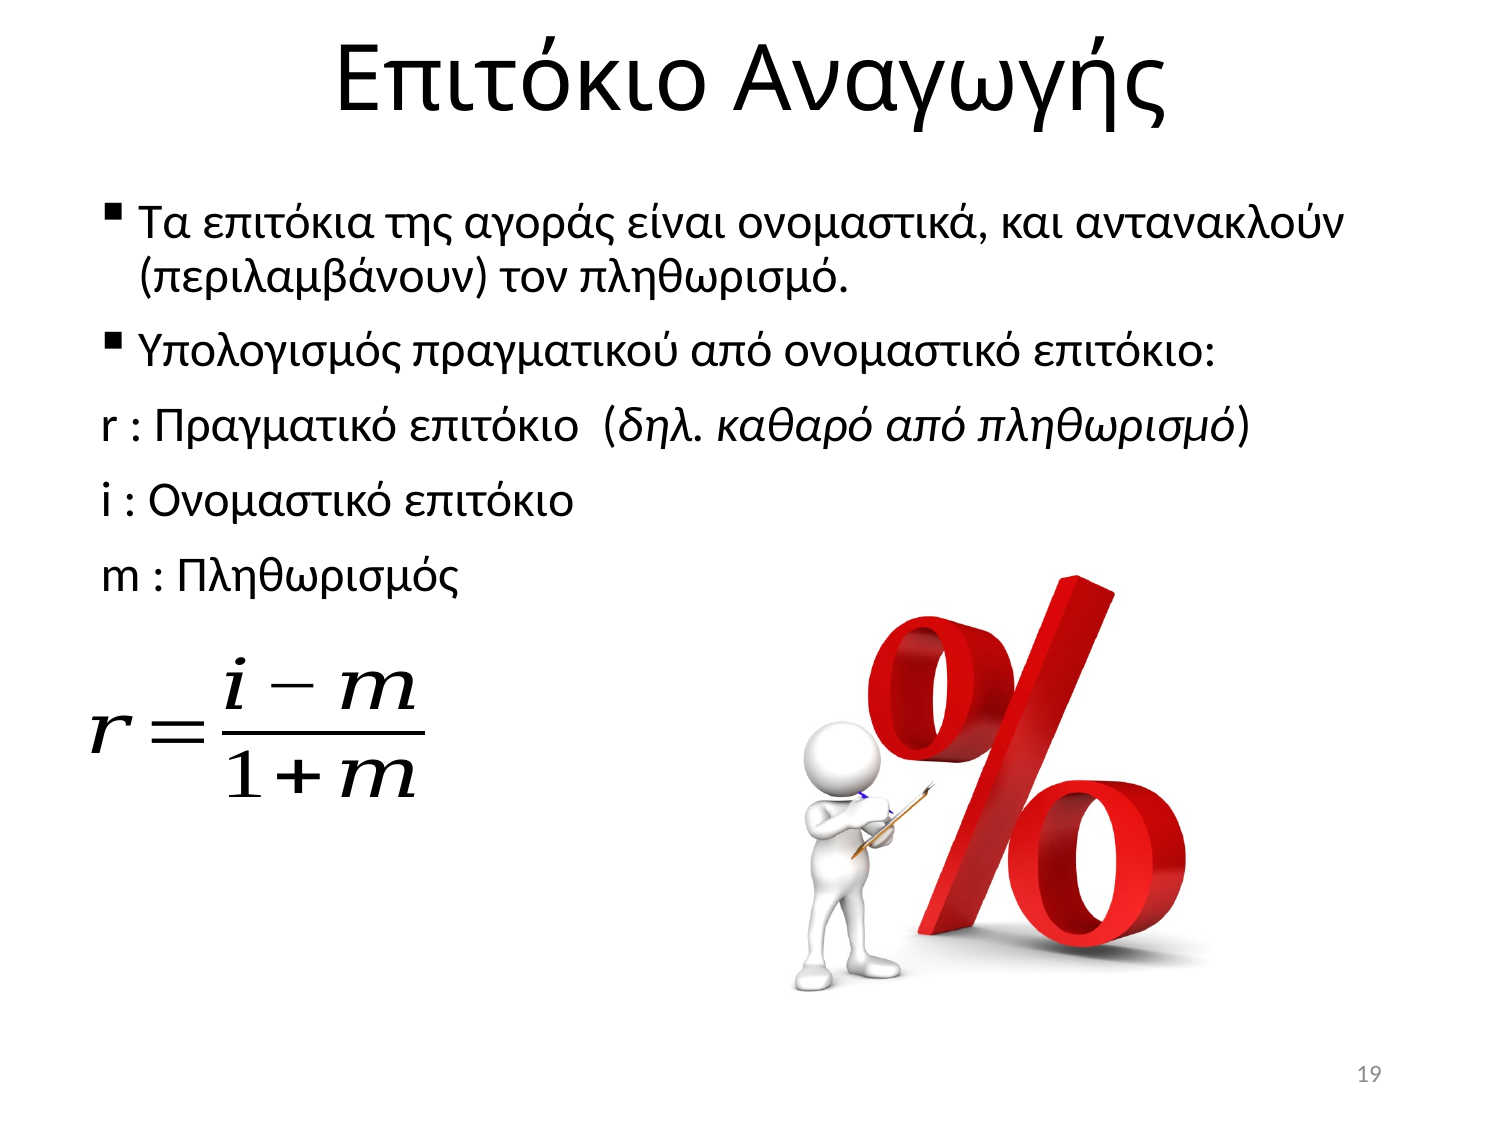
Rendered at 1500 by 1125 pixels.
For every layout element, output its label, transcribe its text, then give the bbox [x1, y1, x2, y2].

slide_number 19 [1059, 1042, 1397, 1103]
list Τα επιτόκια της αγοράς είναι ονομαστικά, και αντανακλούν (περιλαμβάνουν) τον πληθωρισμό. Υπολογισμός πραγματικού από ονομαστικό επιτόκιο: r : Πραγματικό επιτόκιο (δηλ. καθαρό από πληθωρισμό) i : Ονομαστικό επιτόκιο m : Πληθωρισμός [85, 187, 1450, 603]
picture [742, 541, 1224, 1023]
title Επιτόκιο Αναγωγής [0, 0, 1500, 161]
